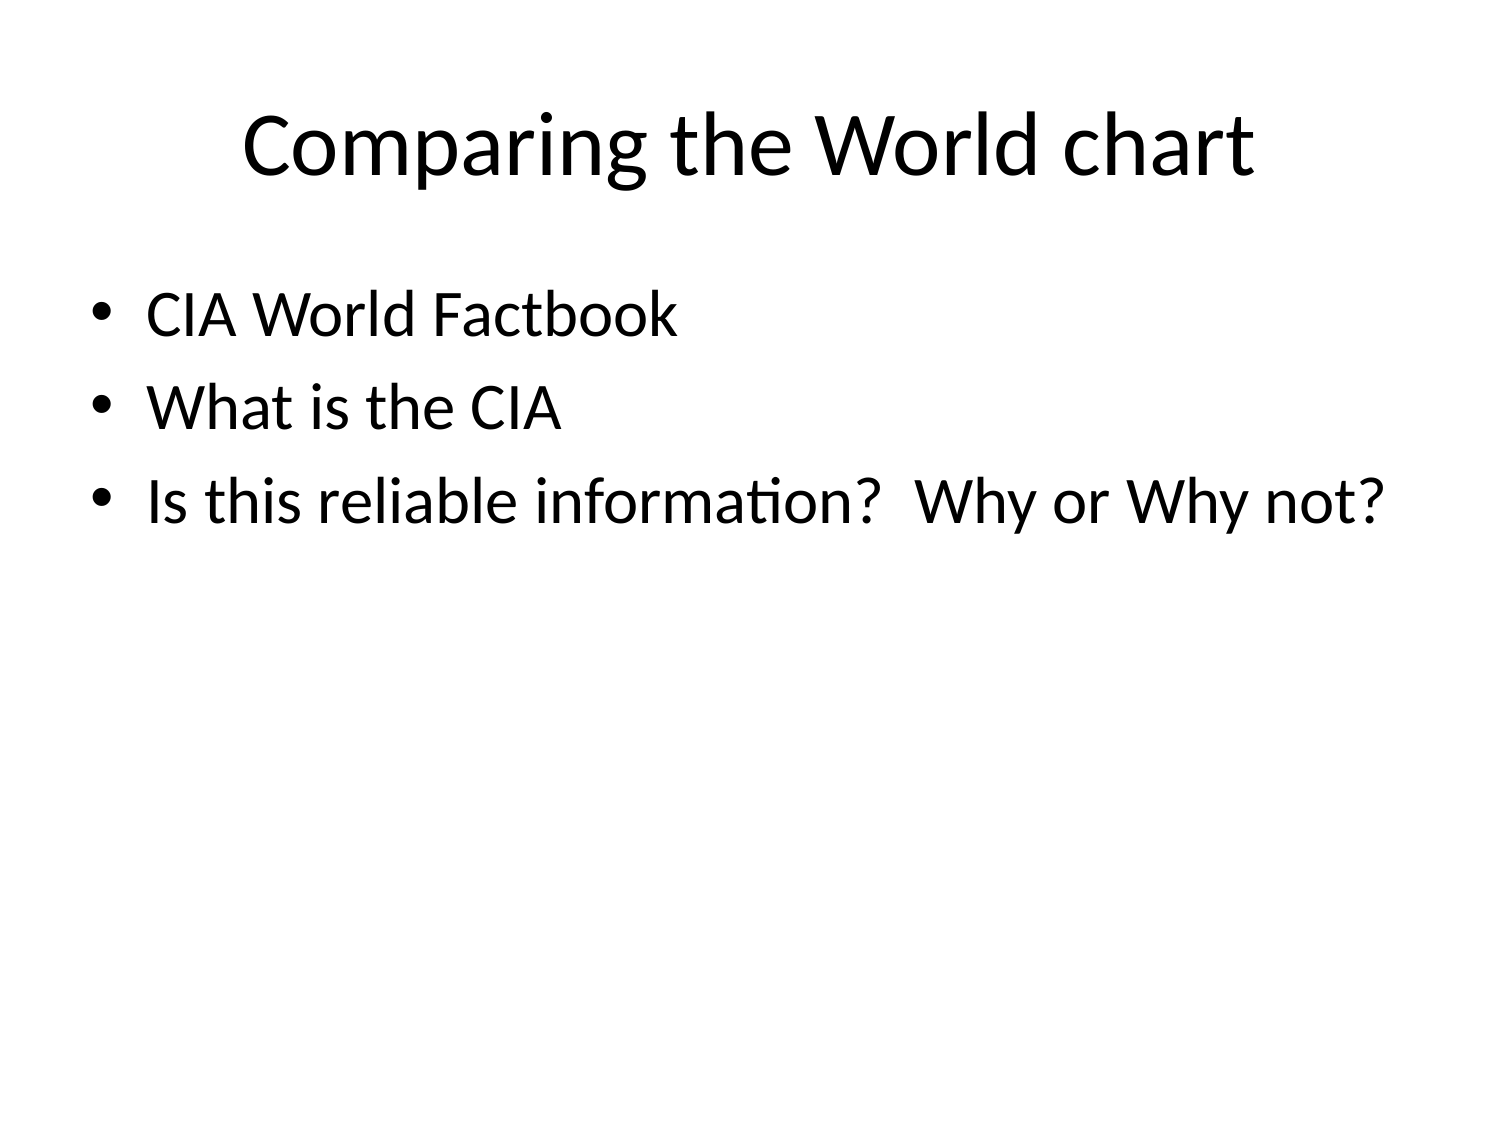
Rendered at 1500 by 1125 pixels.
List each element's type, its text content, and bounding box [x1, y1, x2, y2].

title Comparing the World chart [75, 45, 1425, 233]
list CIA World Factbook What is the CIA Is this reliable information? Why or Why not? [75, 262, 1425, 1005]
